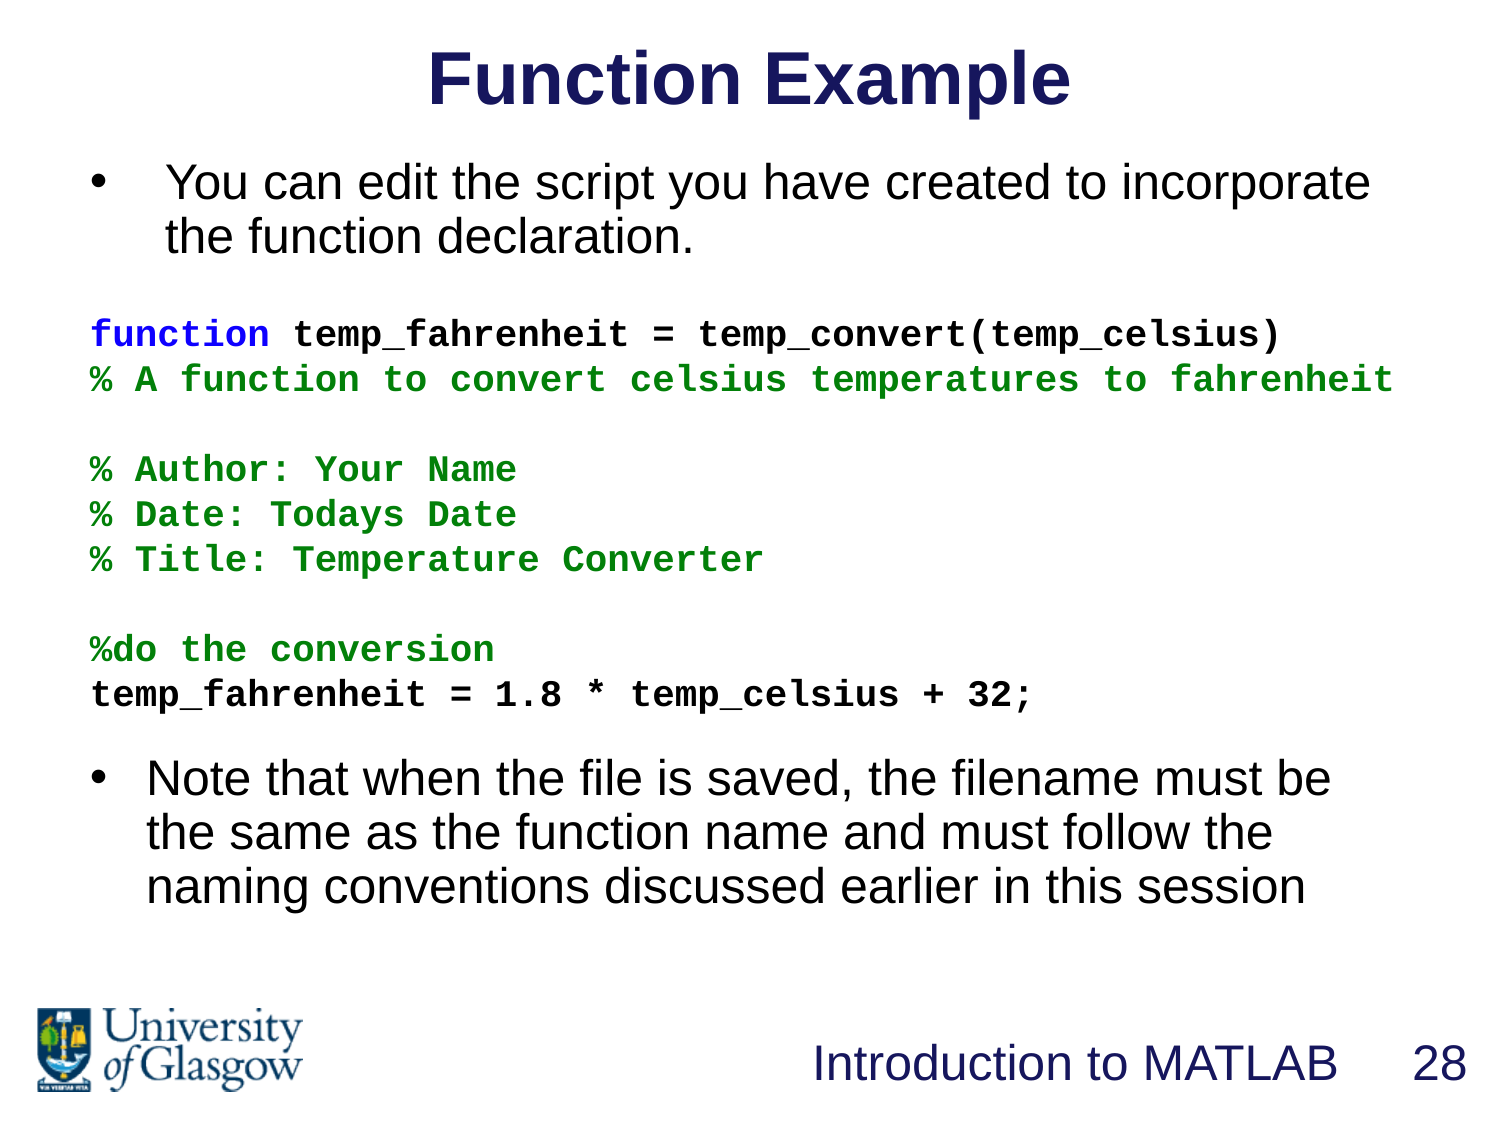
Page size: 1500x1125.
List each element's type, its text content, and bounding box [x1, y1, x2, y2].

text_box You can edit the script you have created to incorporate the function declaration. function temp_fahrenheit = temp_convert(temp_celsius) % A function to convert celsius temperatures to fahrenheit % Author: Your Name % Date: Todays Date % Title: Temperature Converter %do the conversion temp_fahrenheit = 1.8 * temp_celsius + 32; Note that when the file is saved, the filename must be the same as the function name and must follow the naming conventions discussed earlier in this session [74, 148, 1425, 892]
text_box Function Example [0, 0, 1500, 149]
picture [37, 1008, 303, 1092]
